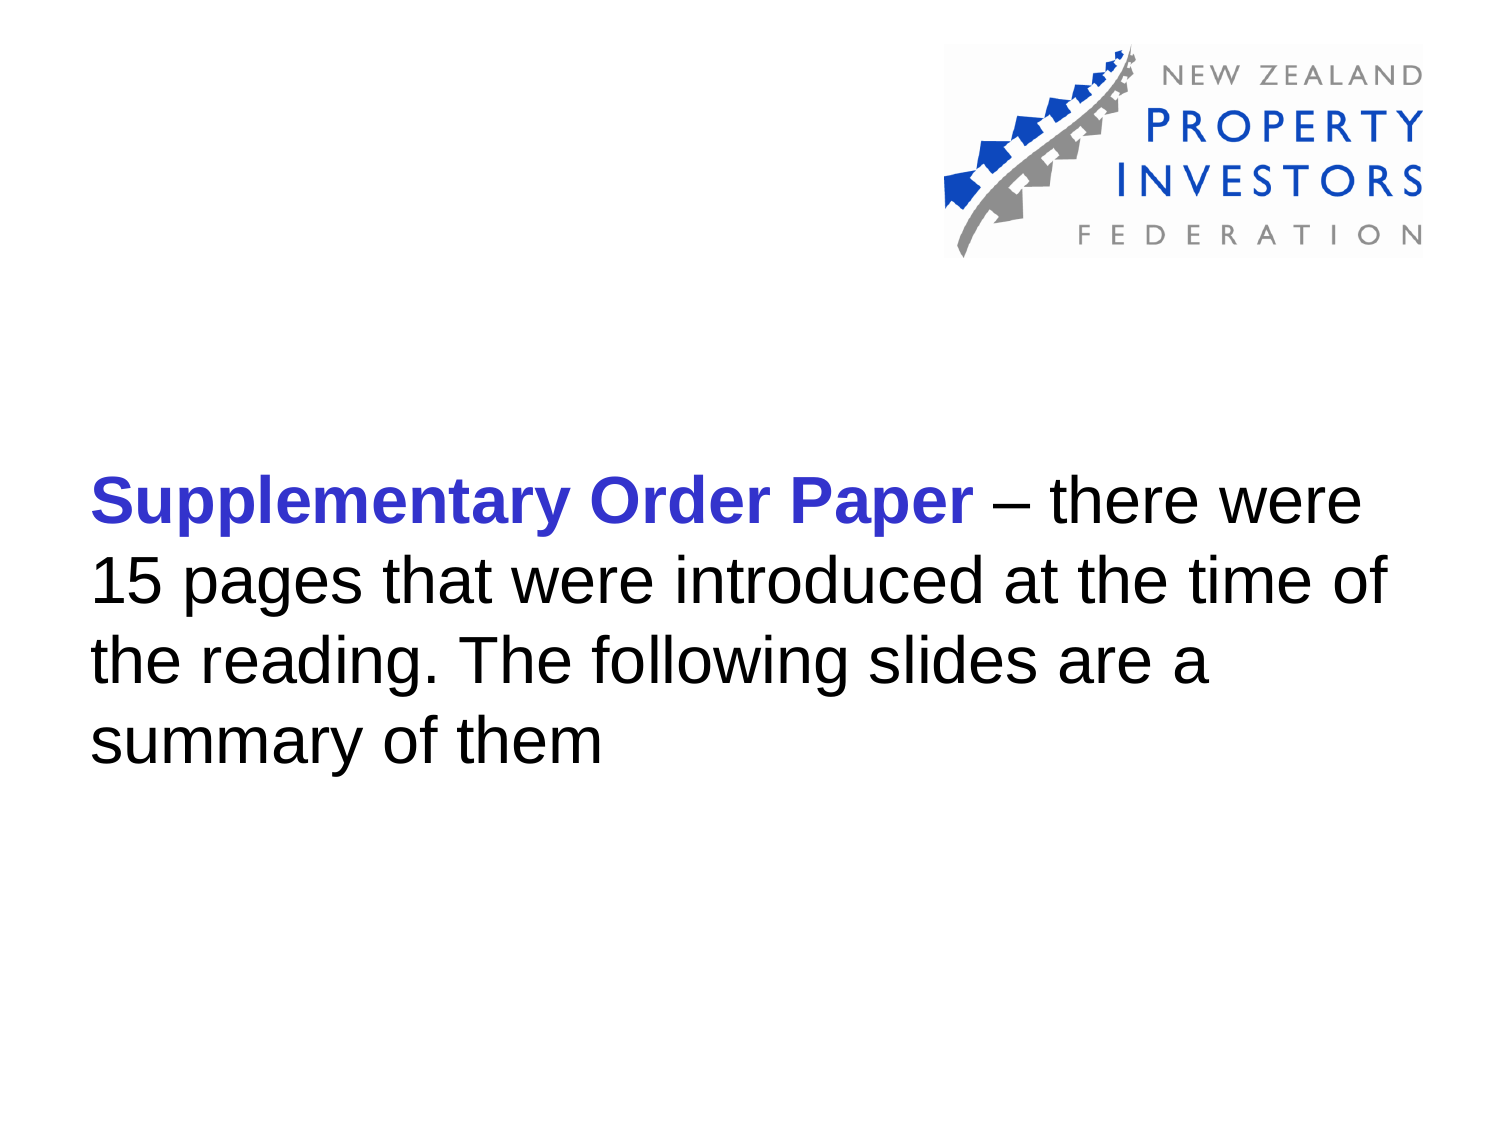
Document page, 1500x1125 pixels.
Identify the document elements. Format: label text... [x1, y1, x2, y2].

picture [944, 44, 1423, 258]
list Supplementary Order Paper – there were 15 pages that were introduced at the time of the reading. The following slides are a summary of them [74, 262, 1426, 1006]
